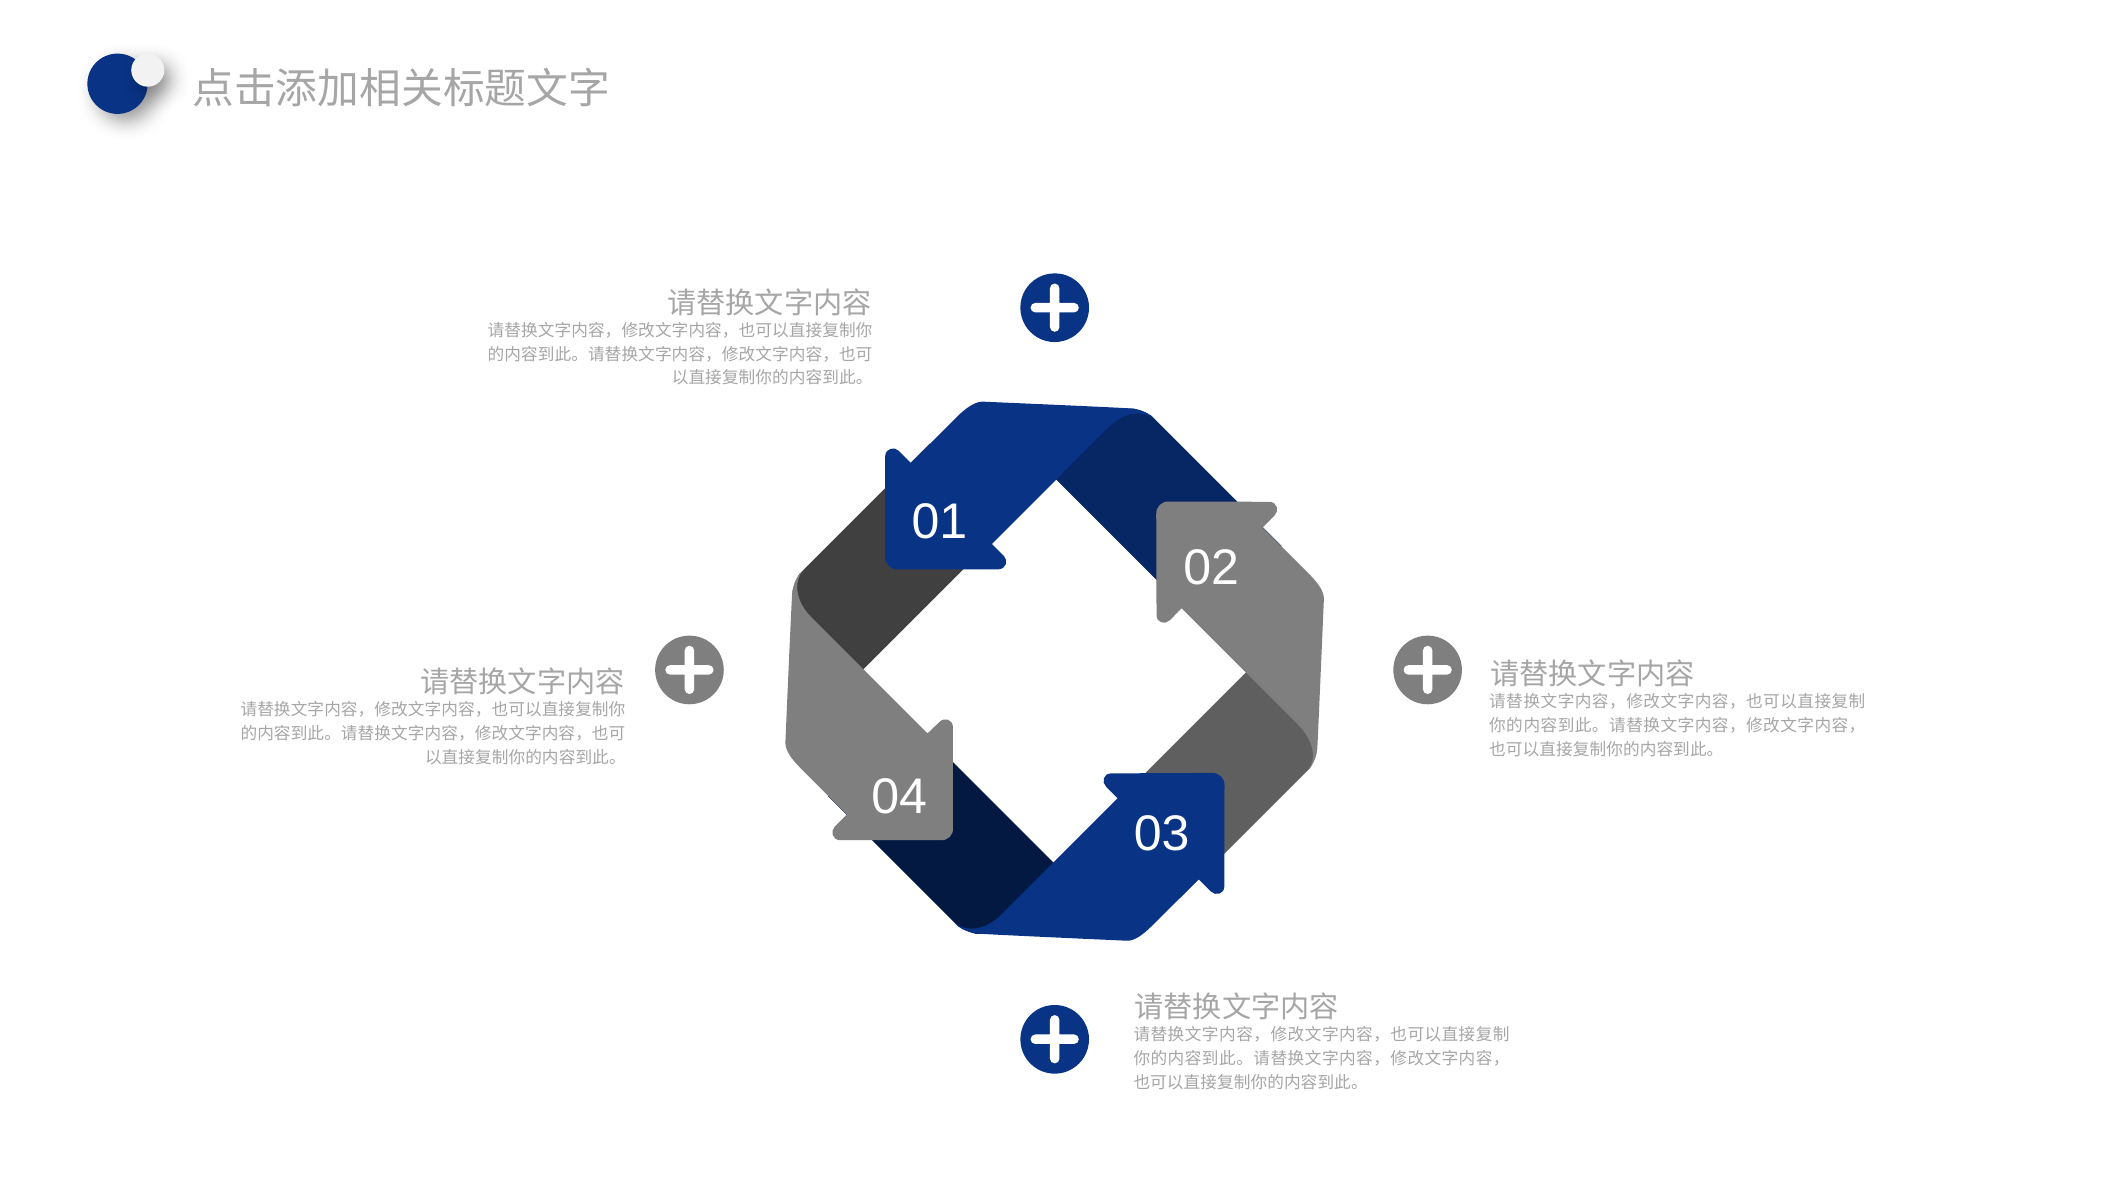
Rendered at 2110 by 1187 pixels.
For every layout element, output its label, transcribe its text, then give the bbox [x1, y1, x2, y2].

text_box 请替换文字内容，修改文字内容，也可以直接复制你的内容到此。请替换文字内容，修改文字内容，也可以直接复制你的内容到此。 [464, 308, 707, 395]
text_box 请替换文字内容 [405, 649, 640, 706]
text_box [1020, 1019, 1090, 1074]
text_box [707, 323, 1402, 1019]
text_box 请替换文字内容，修改文字内容，也可以直接复制你的内容到此。请替换文字内容，修改文字内容，也可以直接复制你的内容到此。 [1118, 1012, 1525, 1099]
text_box 请替换文字内容，修改文字内容，也可以直接复制你的内容到此。请替换文字内容，修改文字内容，也可以直接复制你的内容到此。 [1474, 679, 1881, 767]
text_box 请替换文字内容，修改文字内容，也可以直接复制你的内容到此。请替换文字内容，修改文字内容，也可以直接复制你的内容到此。 [217, 687, 641, 775]
text_box 请替换文字内容 [1119, 1019, 1355, 1031]
text_box 请替换文字内容 [652, 269, 887, 327]
text_box [130, 52, 166, 88]
text_box [86, 52, 142, 115]
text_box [1020, 273, 1090, 323]
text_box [655, 635, 707, 705]
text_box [1402, 635, 1462, 705]
text_box 点击添加相关标题文字 [176, 53, 680, 114]
text_box 请替换文字内容 [1475, 641, 1710, 698]
